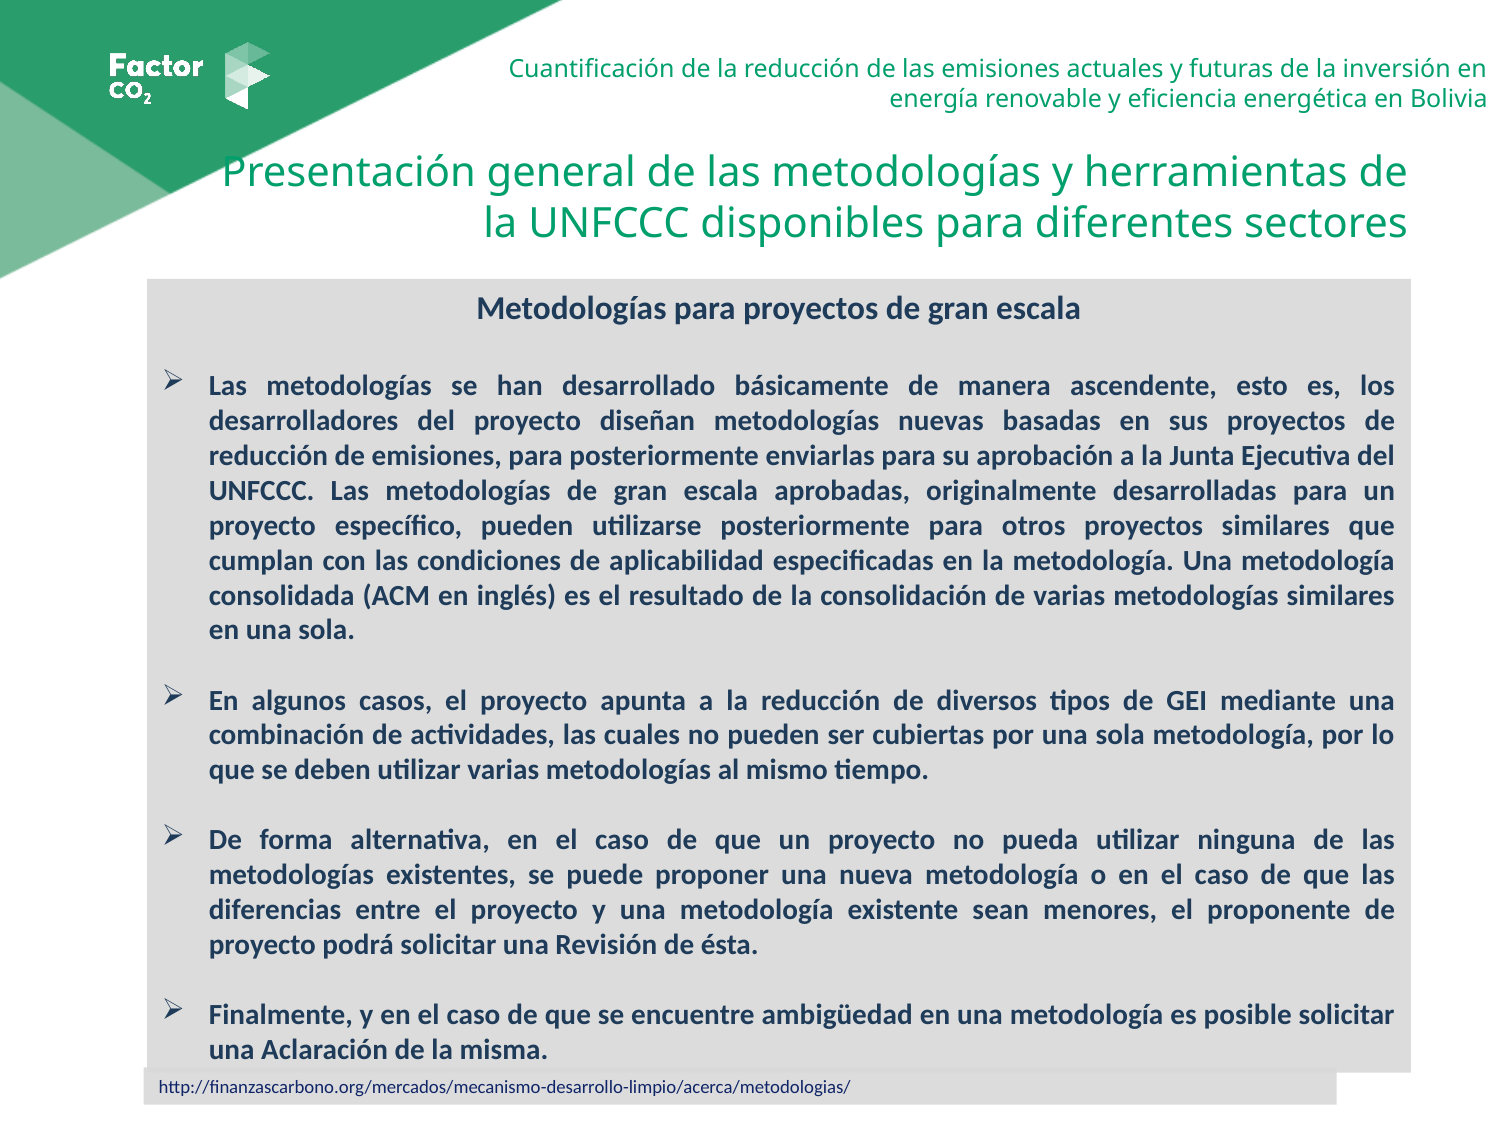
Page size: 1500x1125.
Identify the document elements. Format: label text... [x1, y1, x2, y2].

text_box Metodologías para proyectos de gran escala Las metodologías se han desarrollado básicamente de manera ascendente, esto es, los desarrolladores del proyecto diseñan metodologías nuevas basadas en sus proyectos de reducción de emisiones, para posteriormente enviarlas para su aprobación a la Junta Ejecutiva del UNFCCC. Las metodologías de gran escala aprobadas, originalmente desarrolladas para un proyecto específico, pueden utilizarse posteriormente para otros proyectos similares que cumplan con las condiciones de aplicabilidad especificadas en la metodología. Una metodología consolidada (ACM en inglés) es el resultado de la consolidación de varias metodologías similares en una sola. En algunos casos, el proyecto apunta a la reducción de diversos tipos de GEI mediante una combinación de actividades, las cuales no pueden ser cubiertas por una sola metodología, por lo que se deben utilizar varias metodologías al mismo tiempo. De forma alternativa, en el caso de que un proyecto no pueda utilizar ninguna de las metodologías existentes, se puede proponer una nueva metodología o en el caso de que las diferencias entre el proyecto y una metodología existente sean menores, el proponente de proyecto podrá solicitar una Revisión de ésta. Finalmente, y en el caso de que se encuentre ambigüedad en una metodología es posible solicitar una Aclaración de la misma. [147, 278, 1411, 1073]
text_box Presentación general de las metodologías y herramientas de la UNFCCC disponibles para diferentes sectores [171, 137, 1424, 253]
text_box [0, 0, 1500, 75]
text_box http://finanzascarbono.org/mercados/mecanismo-desarrollo-limpio/acerca/metodologias/ [143, 1067, 1337, 1105]
picture [0, 75, 1500, 1125]
